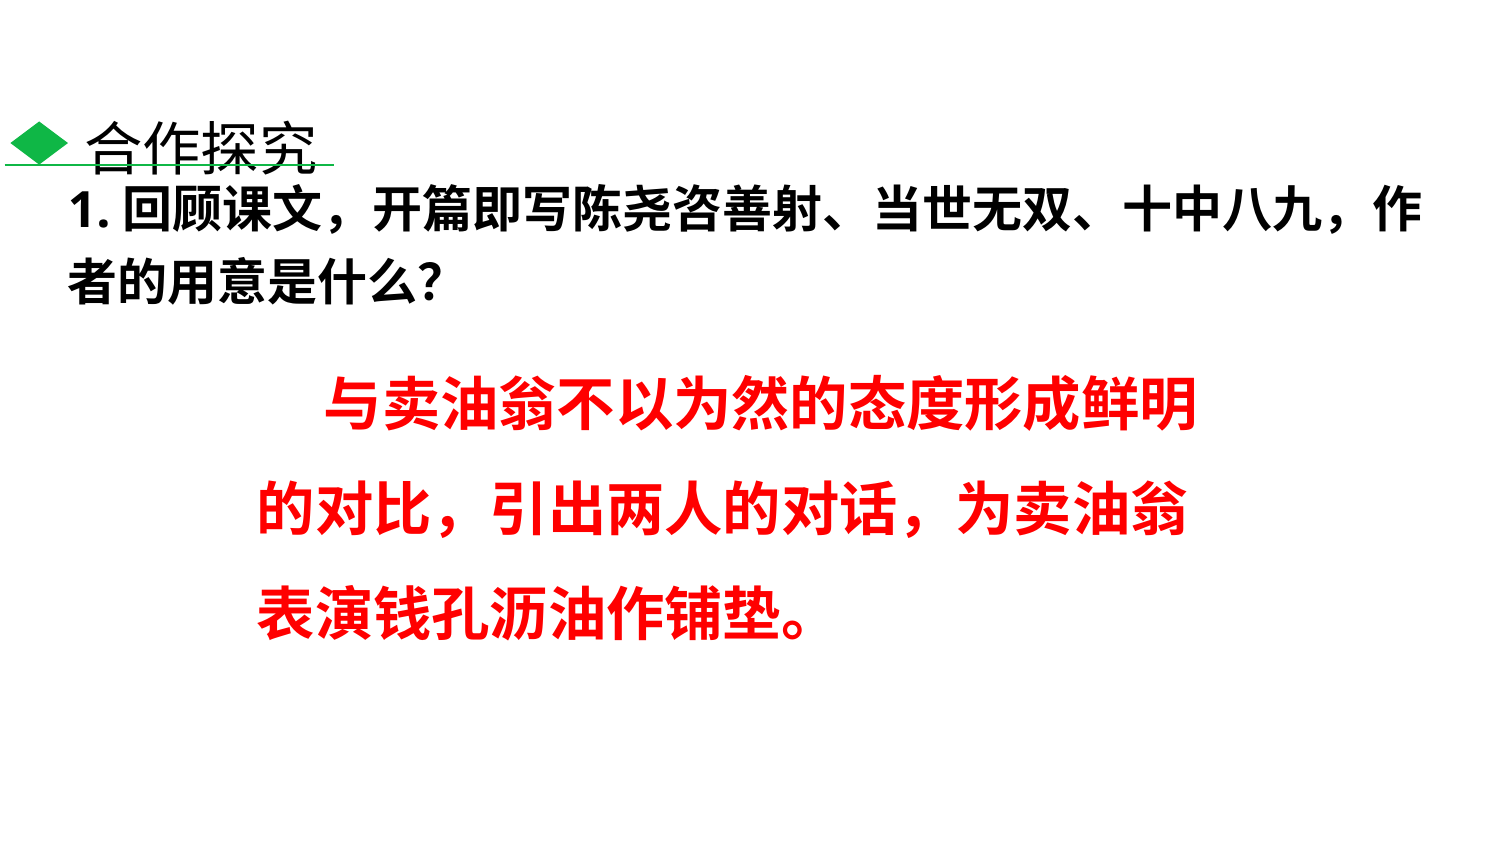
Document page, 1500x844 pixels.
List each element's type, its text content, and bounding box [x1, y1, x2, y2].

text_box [4, 104, 334, 191]
text_box 与卖油翁不以为然的态度形成鲜明的对比，引出两人的对话，为卖油翁表演钱孔沥油作铺垫。 [242, 324, 1235, 654]
text_box 1.回顾课文，开篇即写陈尧咨善射、当世无双、十中八九，作者的用意是什么？ [53, 158, 1471, 318]
